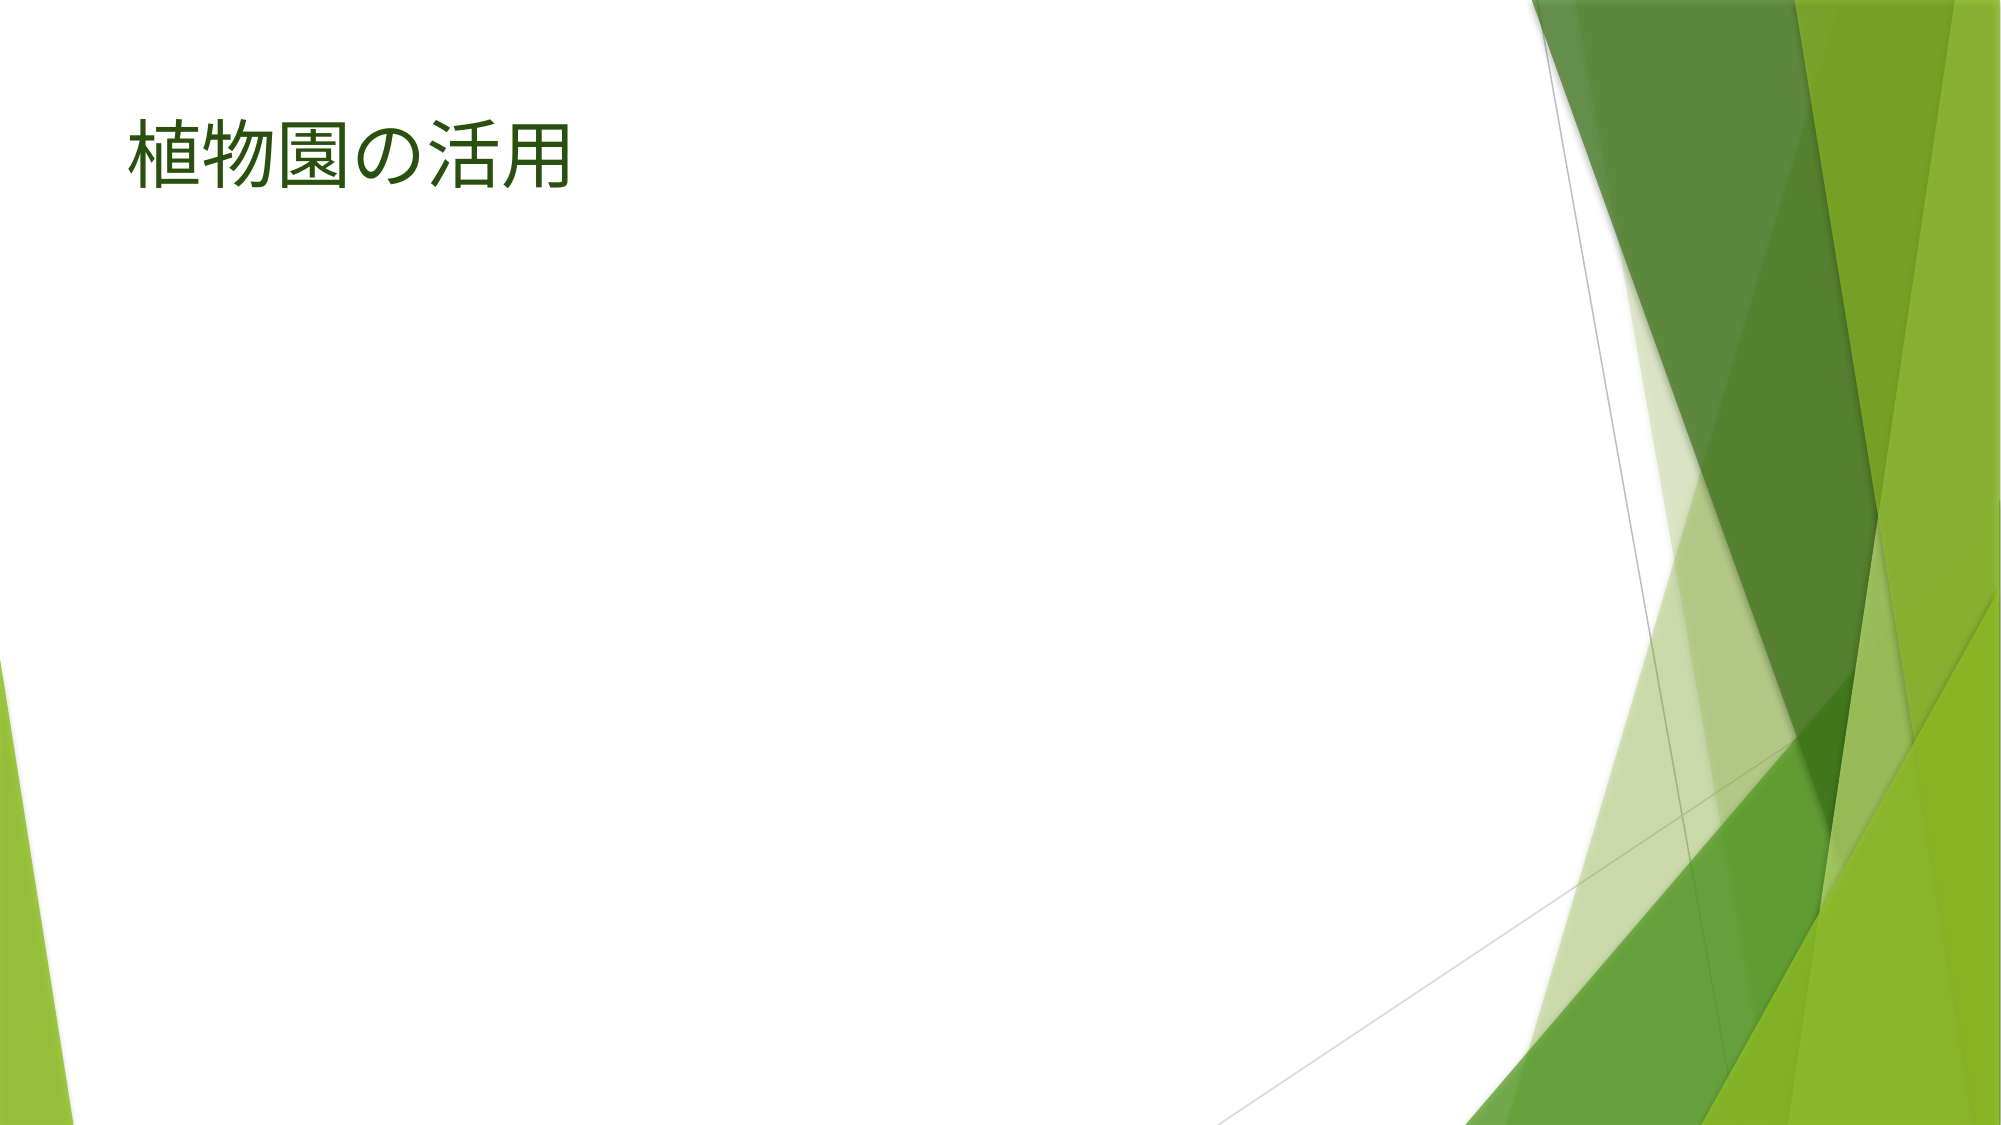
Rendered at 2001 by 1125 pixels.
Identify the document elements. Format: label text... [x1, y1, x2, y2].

title 植物園の活用 [111, 99, 1522, 317]
